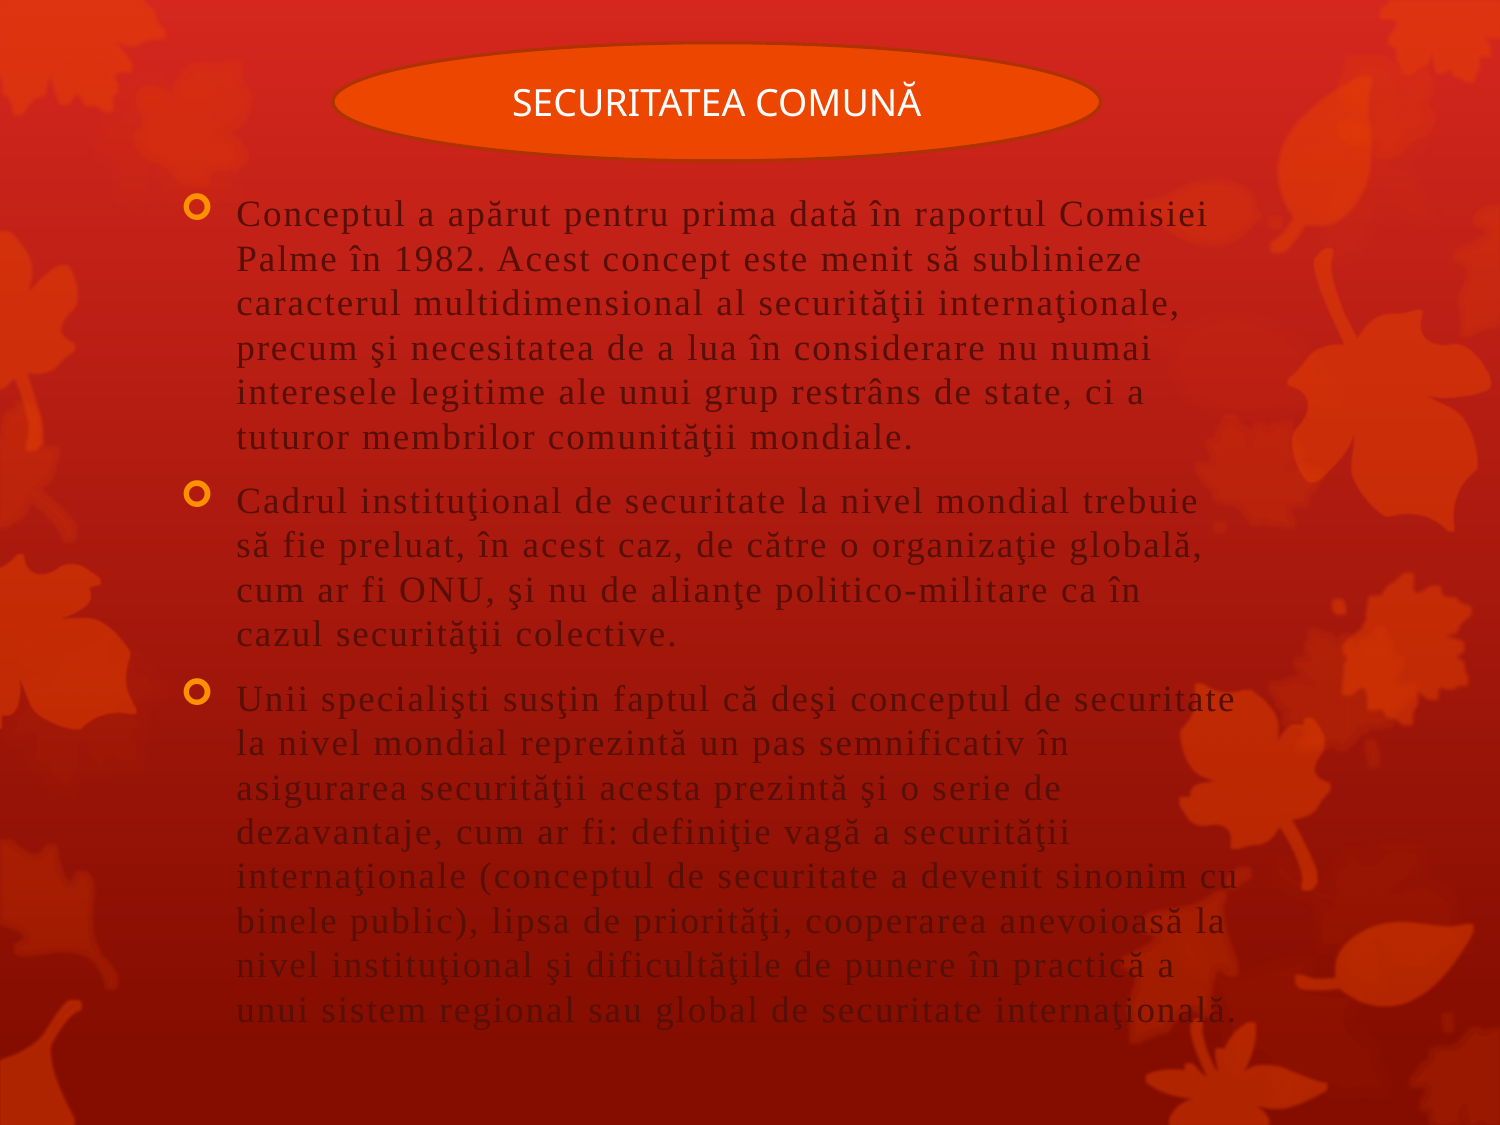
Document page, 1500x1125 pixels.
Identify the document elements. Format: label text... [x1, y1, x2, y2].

text_box SECURITATEA COMUNĂ [331, 41, 1103, 163]
list Conceptul a apărut pentru prima dată în raportul Comisiei Palme în 1982. Acest concept este menit să sublinieze caracterul multidimensional al securităţii internaţionale, precum şi necesitatea de a lua în considerare nu numai interesele legitime ale unui grup restrâns de state, ci a tuturor membrilor comunităţii mondiale. Cadrul instituţional de securitate la nivel mondial trebuie să fie preluat, în acest caz, de către o organizaţie globală, cum ar fi ONU, şi nu de alianţe politico-militare ca în cazul securităţii colective. Unii specialişti susţin faptul că deşi conceptul de securitate la nivel mondial reprezintă un pas semnificativ în asigurarea securităţii acesta prezintă şi o serie de dezavantaje, cum ar fi: definiţie vagă a securităţii internaţionale (conceptul de securitate a devenit sinonim cu binele public), lipsa de priorităţi, cooperarea anevoioasă la nivel instituţional şi dificultăţile de punere în practică a unui sistem regional sau global de securitate internaţională. [165, 172, 1258, 1047]
